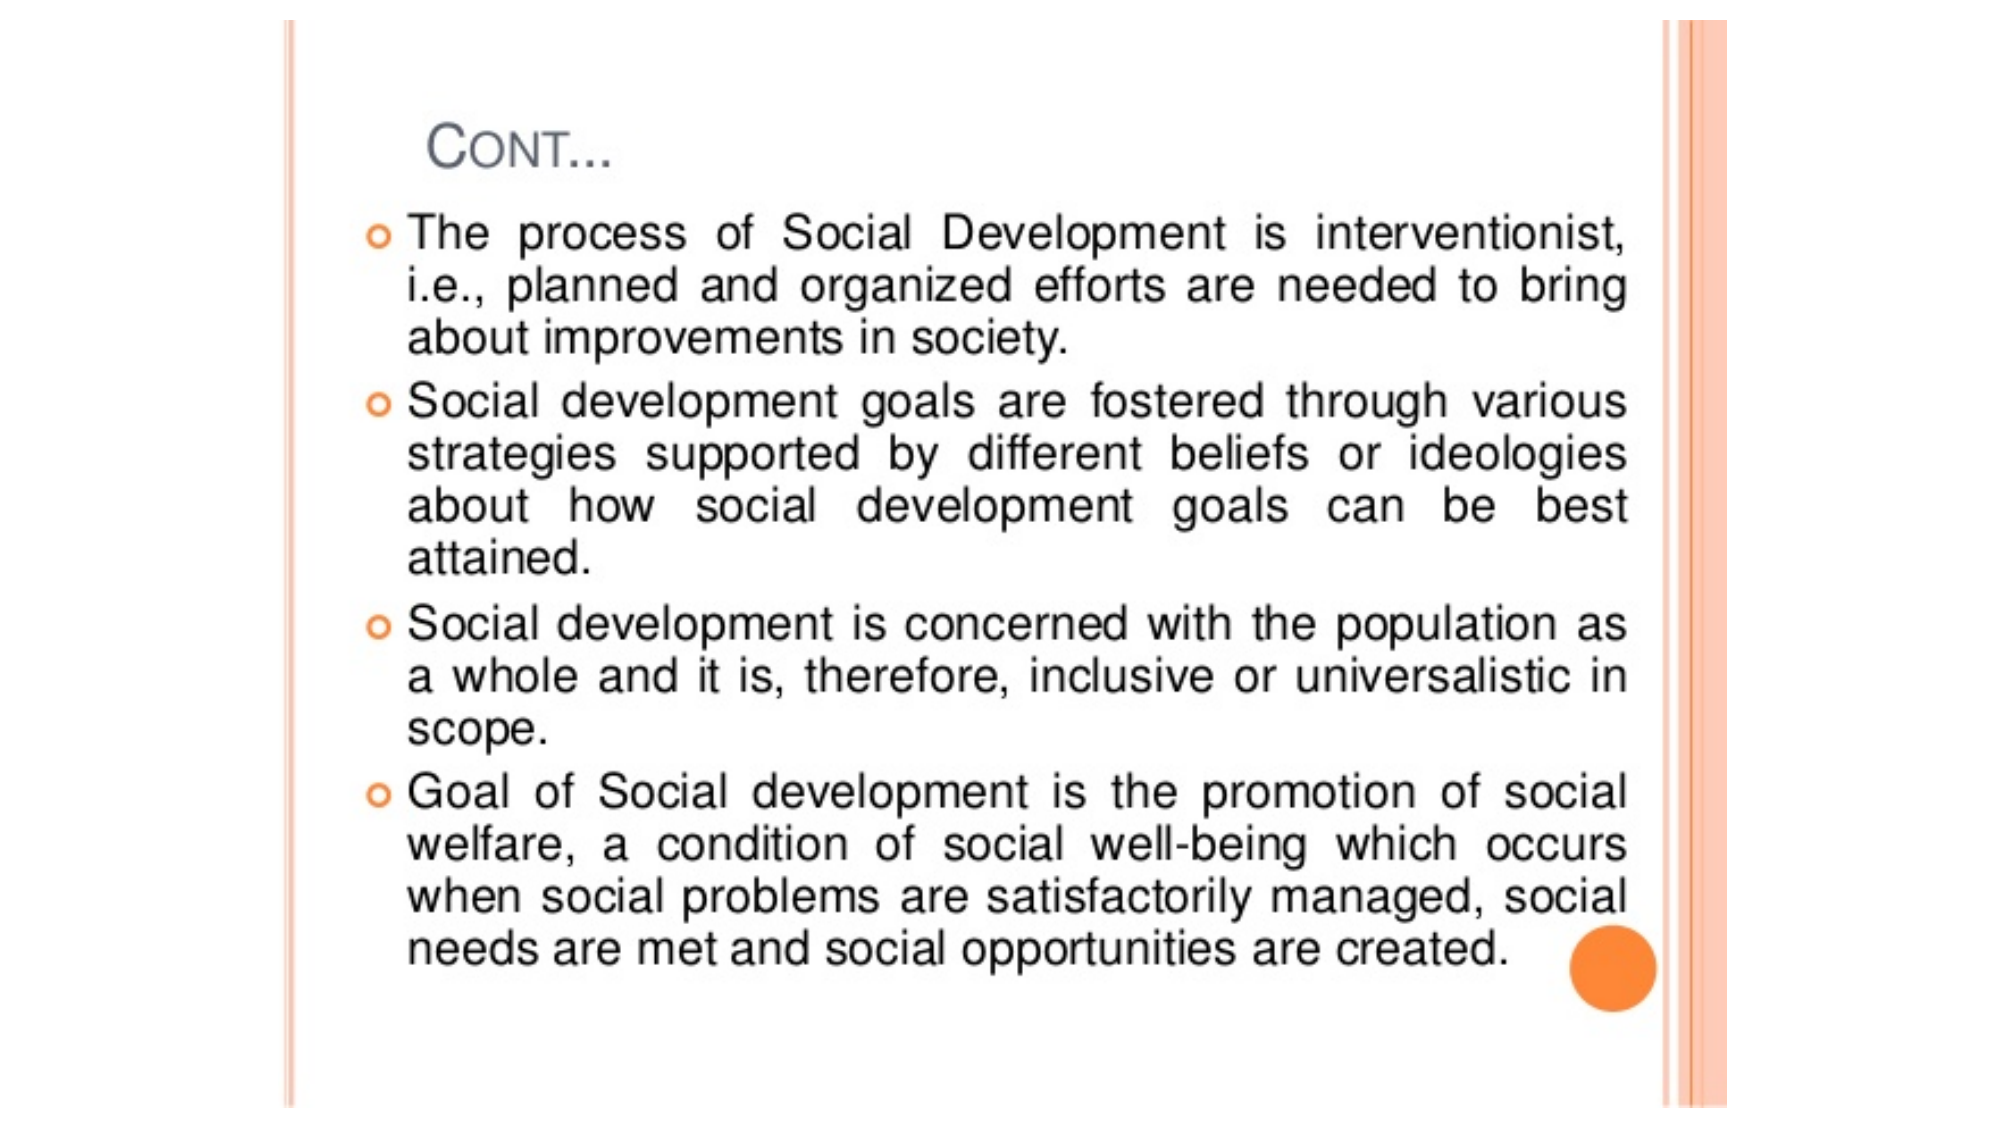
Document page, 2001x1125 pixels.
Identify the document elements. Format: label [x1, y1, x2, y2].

picture [278, 20, 1727, 1109]
